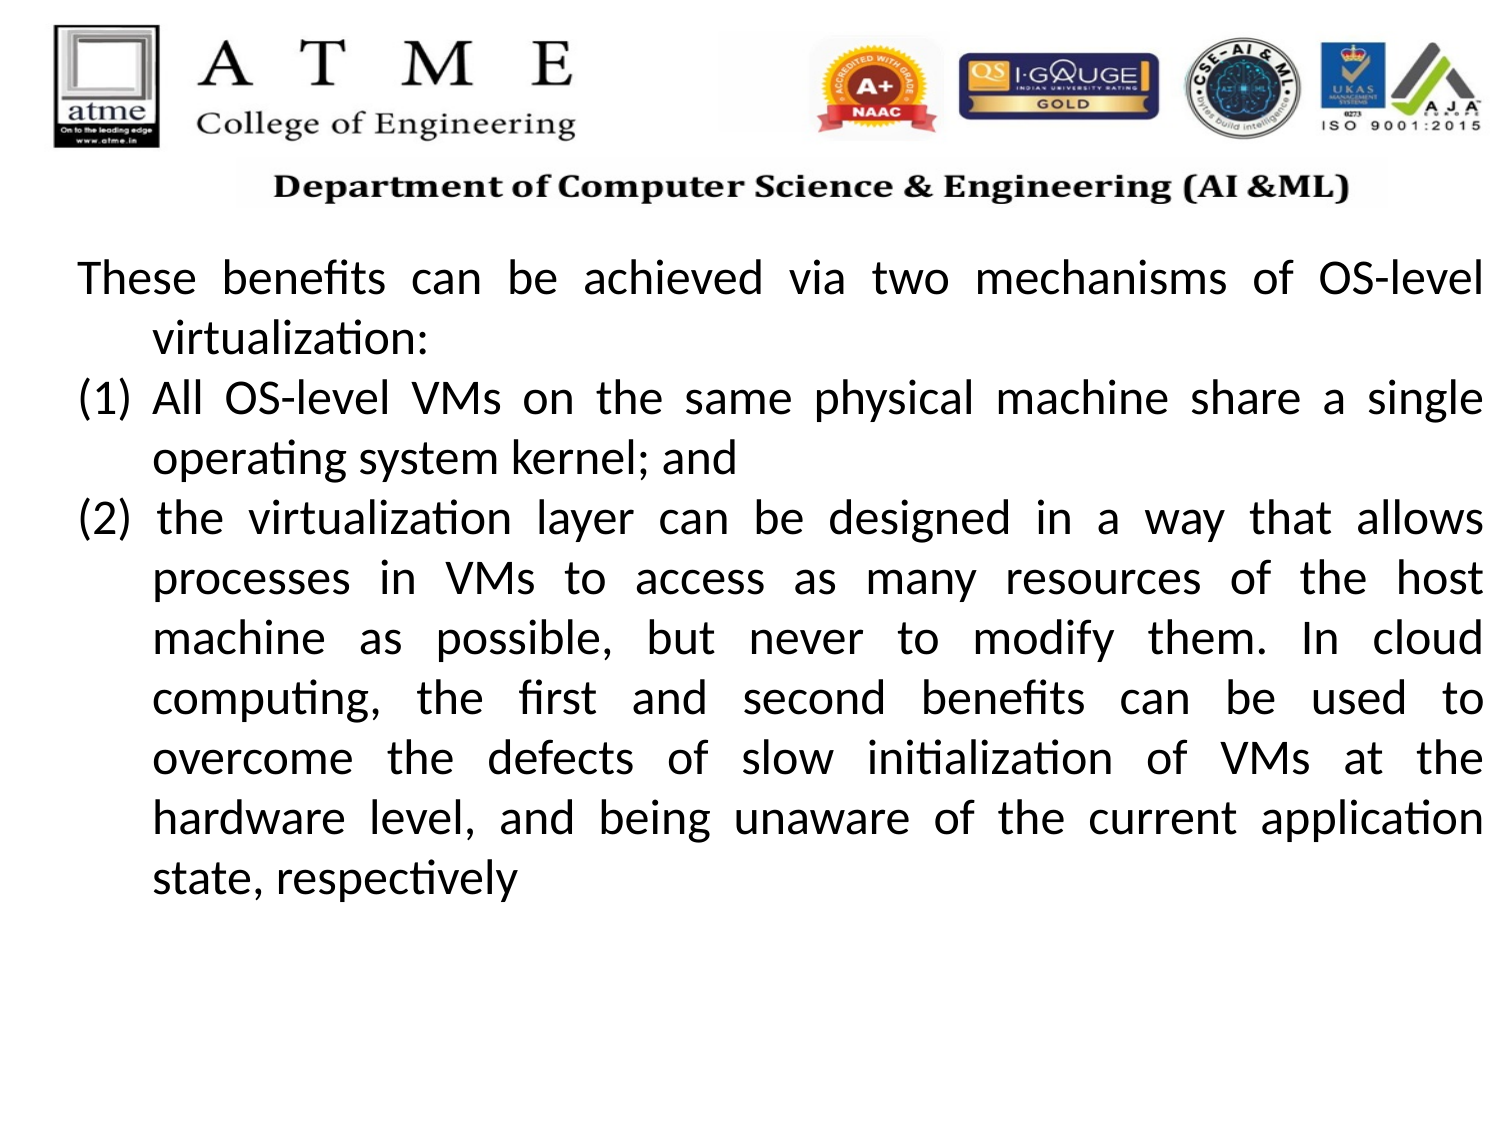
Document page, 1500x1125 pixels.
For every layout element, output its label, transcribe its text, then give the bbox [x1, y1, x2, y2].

text_box These benefits can be achieved via two mechanisms of OS-level virtualization: All OS-level VMs on the same physical machine share a single operating system kernel; and (2) the virtualization layer can be designed in a way that allows processes in VMs to access as many resources of the host machine as possible, but never to modify them. In cloud computing, the first and second benefits can be used to overcome the defects of slow initialization of VMs at the hardware level, and being unaware of the current application state, respectively [62, 236, 1500, 912]
picture [24, 0, 1500, 226]
